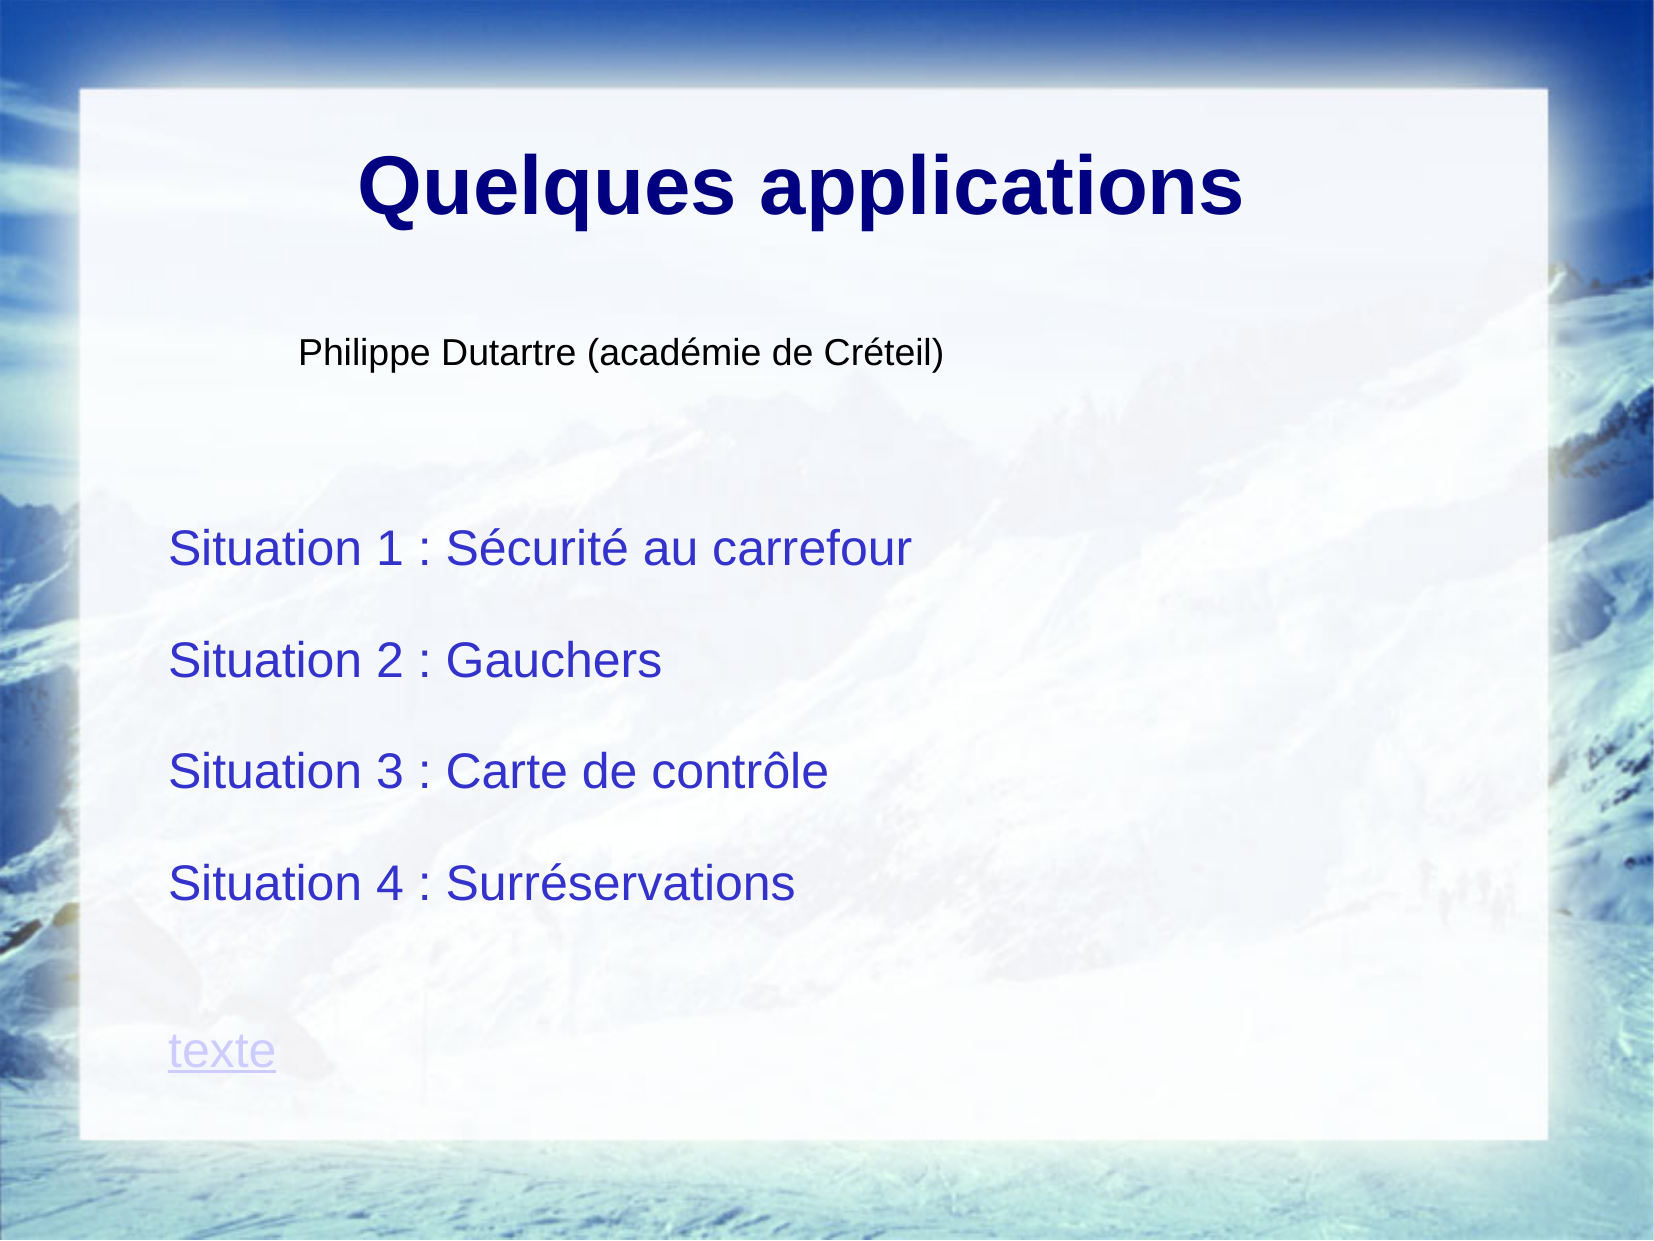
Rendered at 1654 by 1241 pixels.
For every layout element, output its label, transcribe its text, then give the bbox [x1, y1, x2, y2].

title Quelques applications [104, 132, 1522, 235]
text_box Situation 1 : Sécurité au carrefour Situation 2 : Gauchers Situation 3 : Carte de contrôle Situation 4 : Surréservations texte [153, 513, 1430, 1142]
text_box Philippe Dutartre (académie de Créteil) [283, 324, 1394, 382]
picture [0, 0, 1654, 1240]
